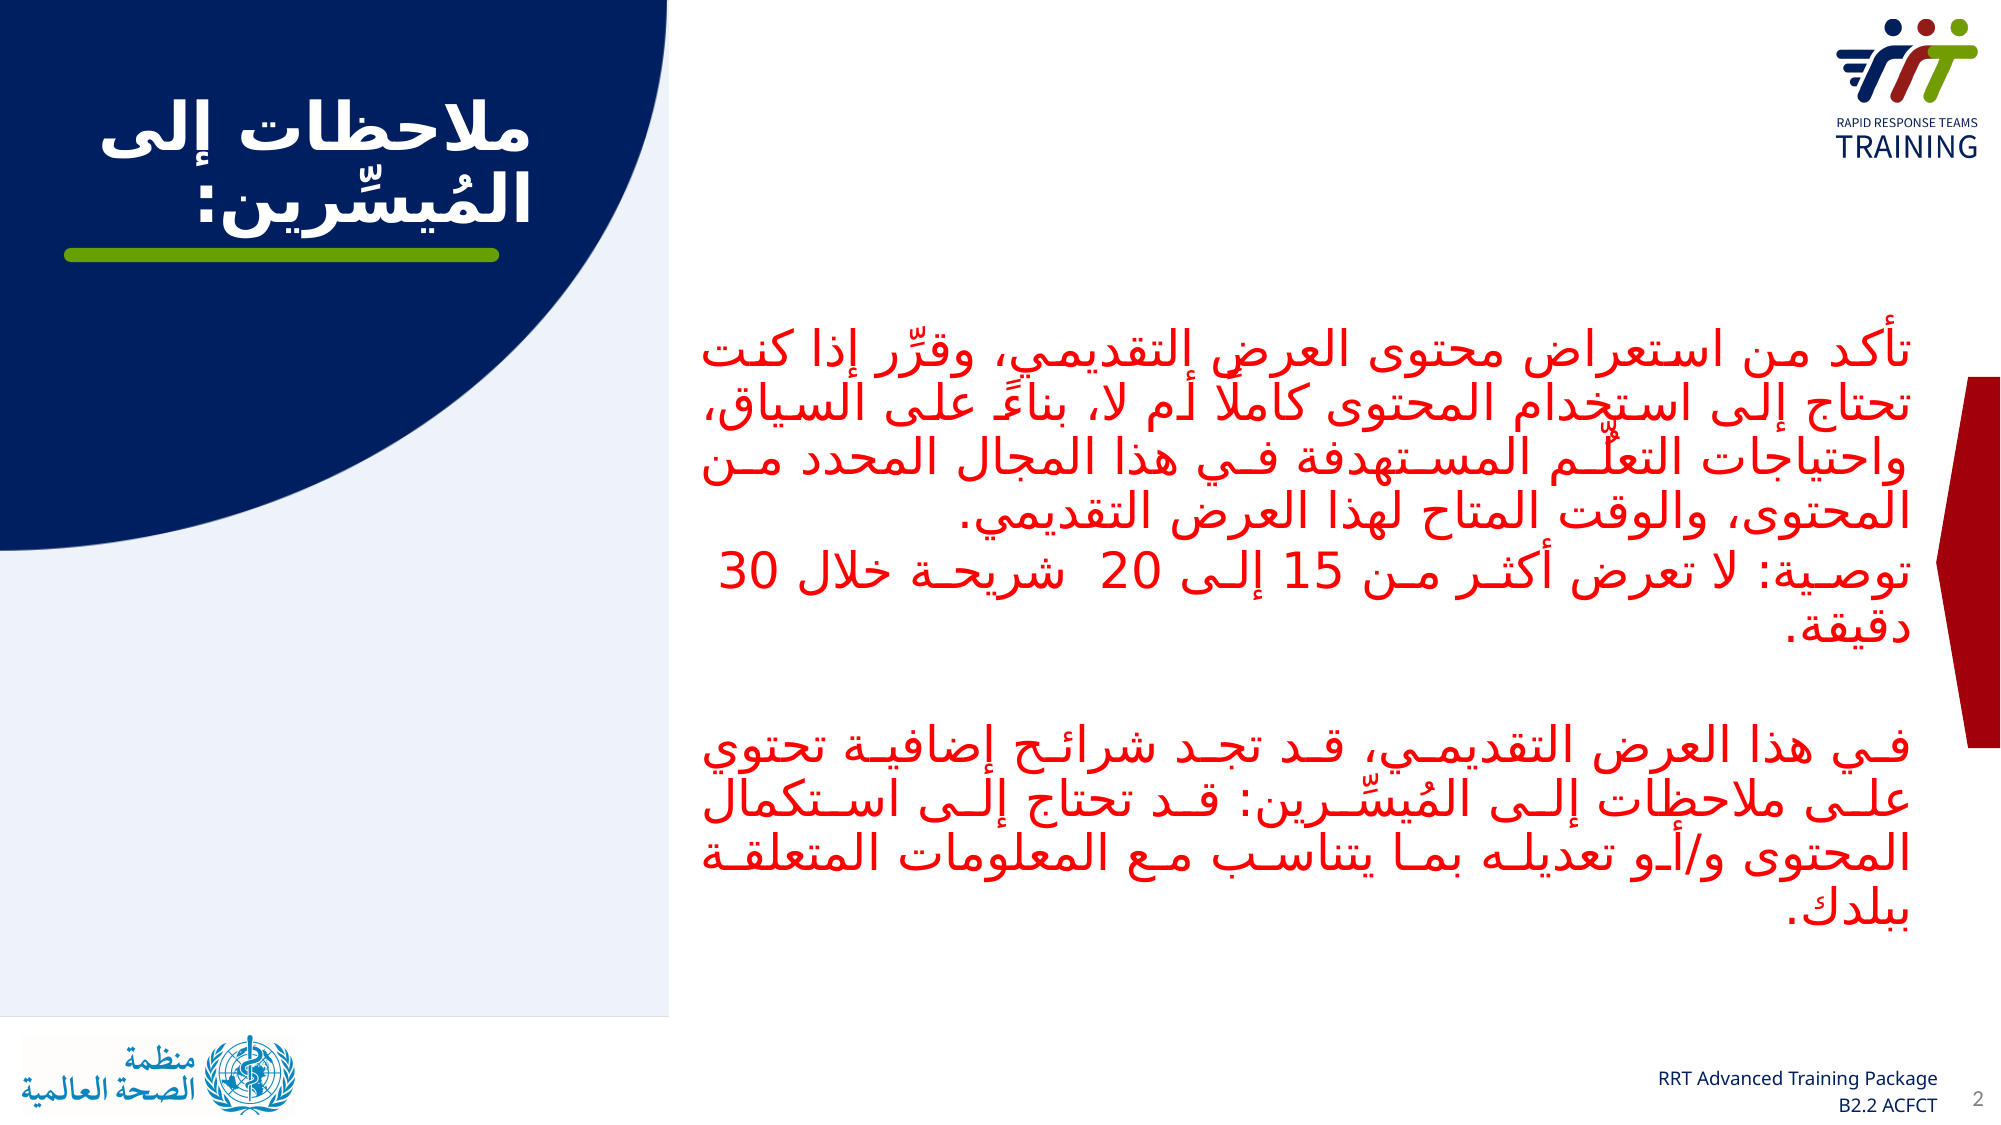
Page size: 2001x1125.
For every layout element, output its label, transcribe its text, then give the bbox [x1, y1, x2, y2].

list تأكد من استعراض محتوى العرض التقديمي، وقرِّر إذا كنت تحتاج إلى استخدام المحتوى كاملًا أم لا، بناءً على السياق، واحتياجات التعلُّم المستهدفة في هذا المجال المحدد من المحتوى، والوقت المتاح لهذا العرض التقديمي. توصية: لا تعرض أكثر من 15 إلى 20 شريحة خلال 30 دقيقة. في هذا العرض التقديمي، قد تجد شرائح إضافية تحتوي على ملاحظات إلى المُيسِّرين: قد تحتاج إلى استكمال المحتوى و/أو تعديله بما يتناسب مع المعلومات المتعلقة ببلدك. [700, 322, 1914, 765]
picture [252, 1050, 258, 1059]
picture [22, 1035, 295, 1115]
picture [1835, 19, 1978, 167]
picture [0, 0, 669, 1018]
title ملاحظات إلى المُيسِّرين: [6, 74, 543, 256]
